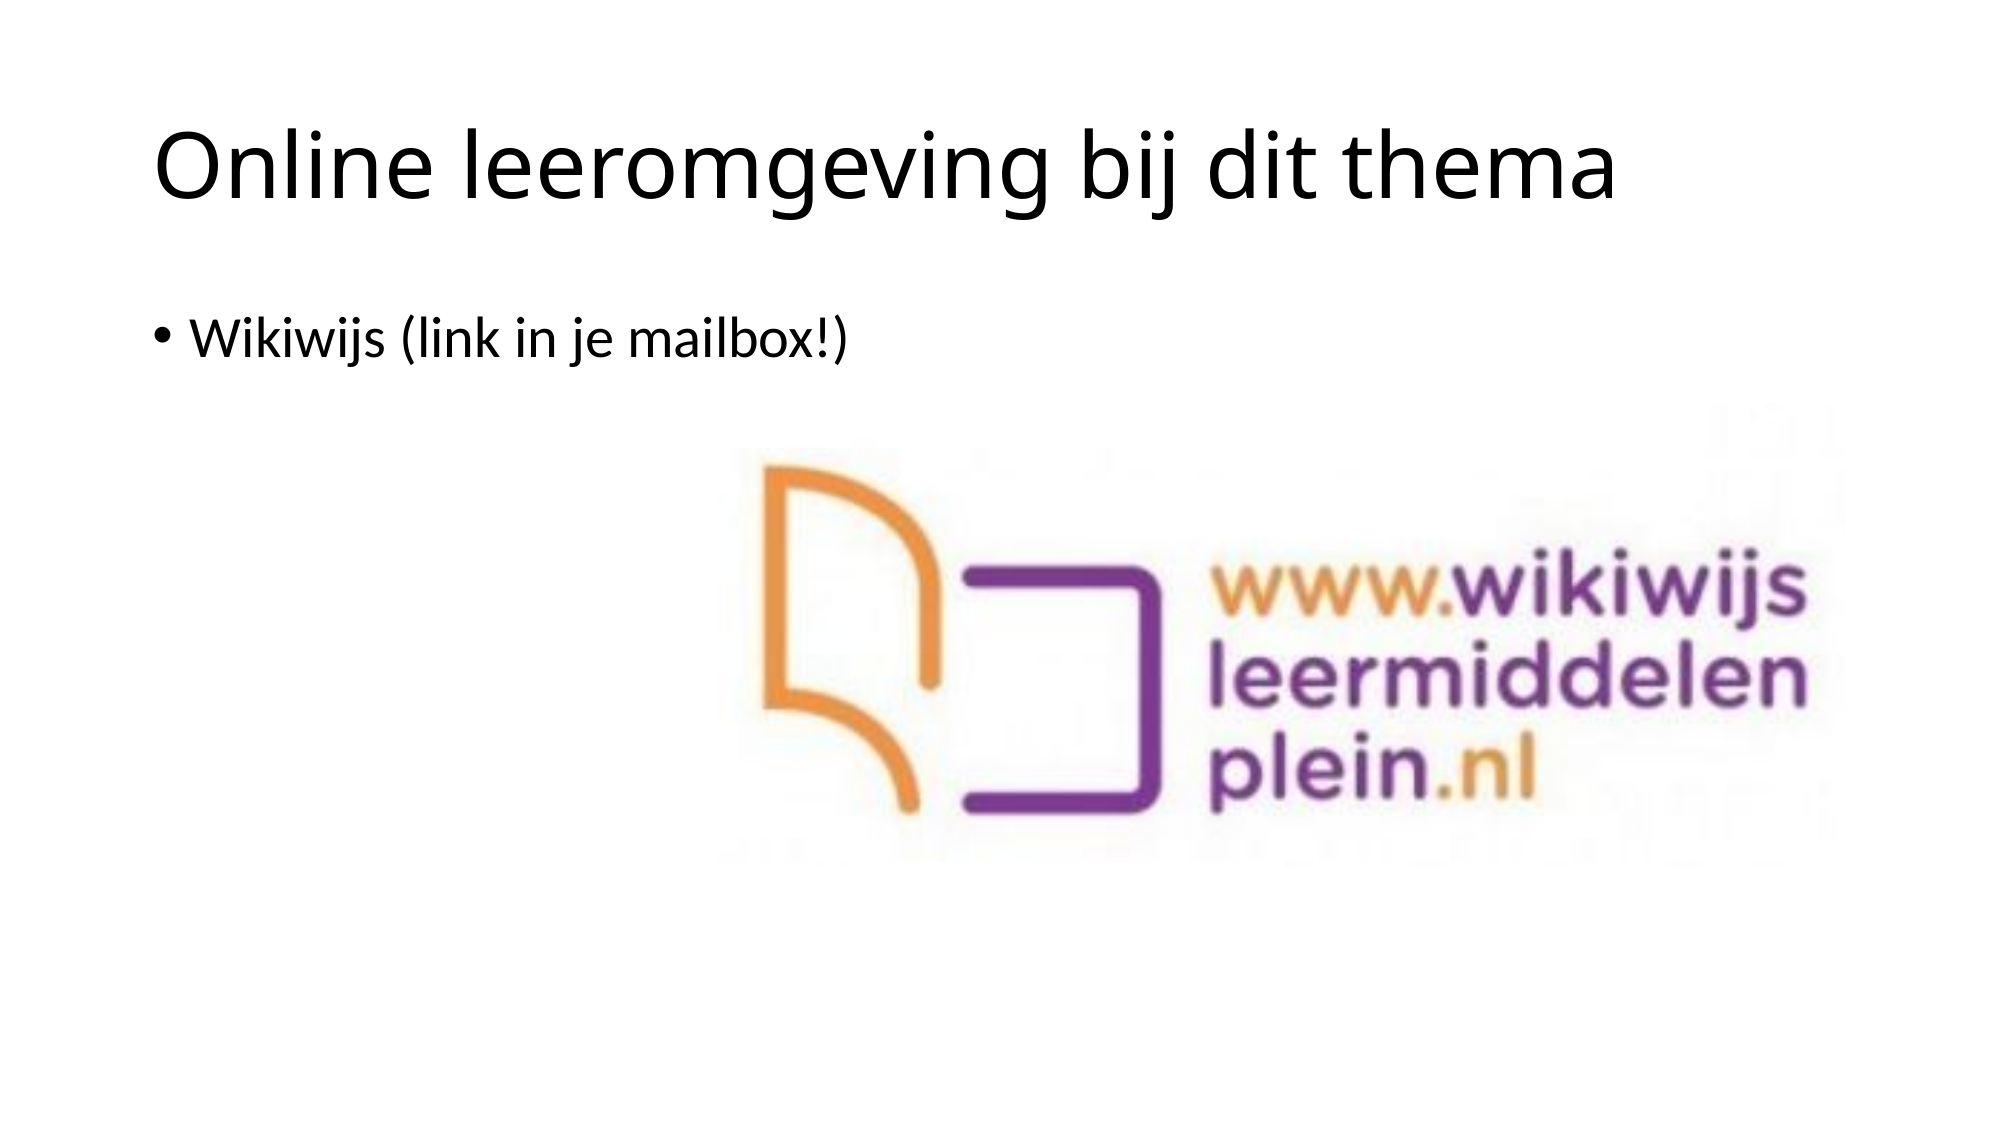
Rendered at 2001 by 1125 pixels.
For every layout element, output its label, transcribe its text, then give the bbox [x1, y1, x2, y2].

picture [717, 403, 1846, 868]
title Online leeromgeving bij dit thema [137, 59, 1863, 278]
list Wikiwijs (link in je mailbox!) [137, 299, 1863, 1014]
